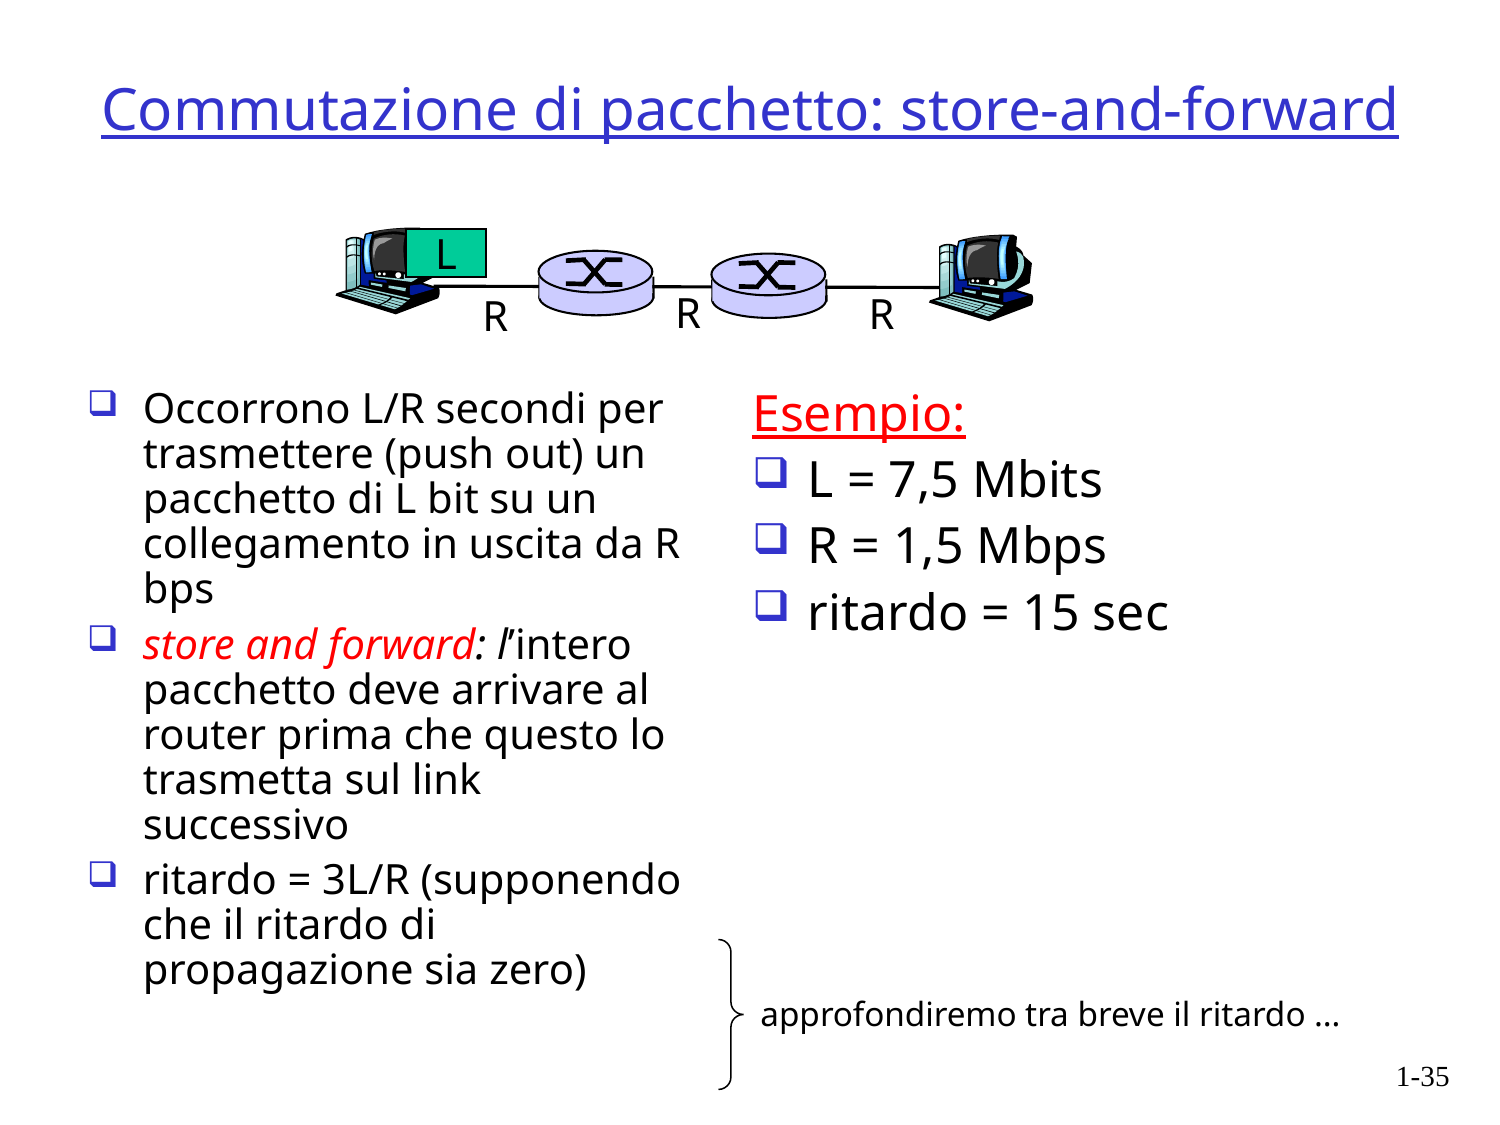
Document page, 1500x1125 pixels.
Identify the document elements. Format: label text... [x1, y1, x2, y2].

list Occorrono L/R secondi per trasmettere (push out) un pacchetto di L bit su un collegamento in uscita da R bps store and forward: l’intero pacchetto deve arrivare al router prima che questo lo trasmetta sul link successivo ritardo = 3L/R (supponendo che il ritardo di propagazione sia zero) [72, 379, 713, 1026]
text_box R [853, 280, 910, 346]
title Commutazione di pacchetto: store-and-forward [85, 37, 1431, 178]
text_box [711, 253, 827, 319]
text_box [718, 939, 744, 1090]
picture [335, 226, 442, 315]
text_box approfondiremo tra breve il ritardo … [745, 985, 1357, 1041]
slide_number 1-35 [1362, 1049, 1465, 1125]
text_box L [444, 228, 486, 277]
text_box R [660, 279, 716, 345]
text_box R [467, 282, 524, 348]
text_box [538, 250, 654, 316]
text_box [928, 233, 1036, 322]
list Esempio: L = 7,5 Mbits R = 1,5 Mbps ritardo = 15 sec [737, 379, 1363, 1026]
